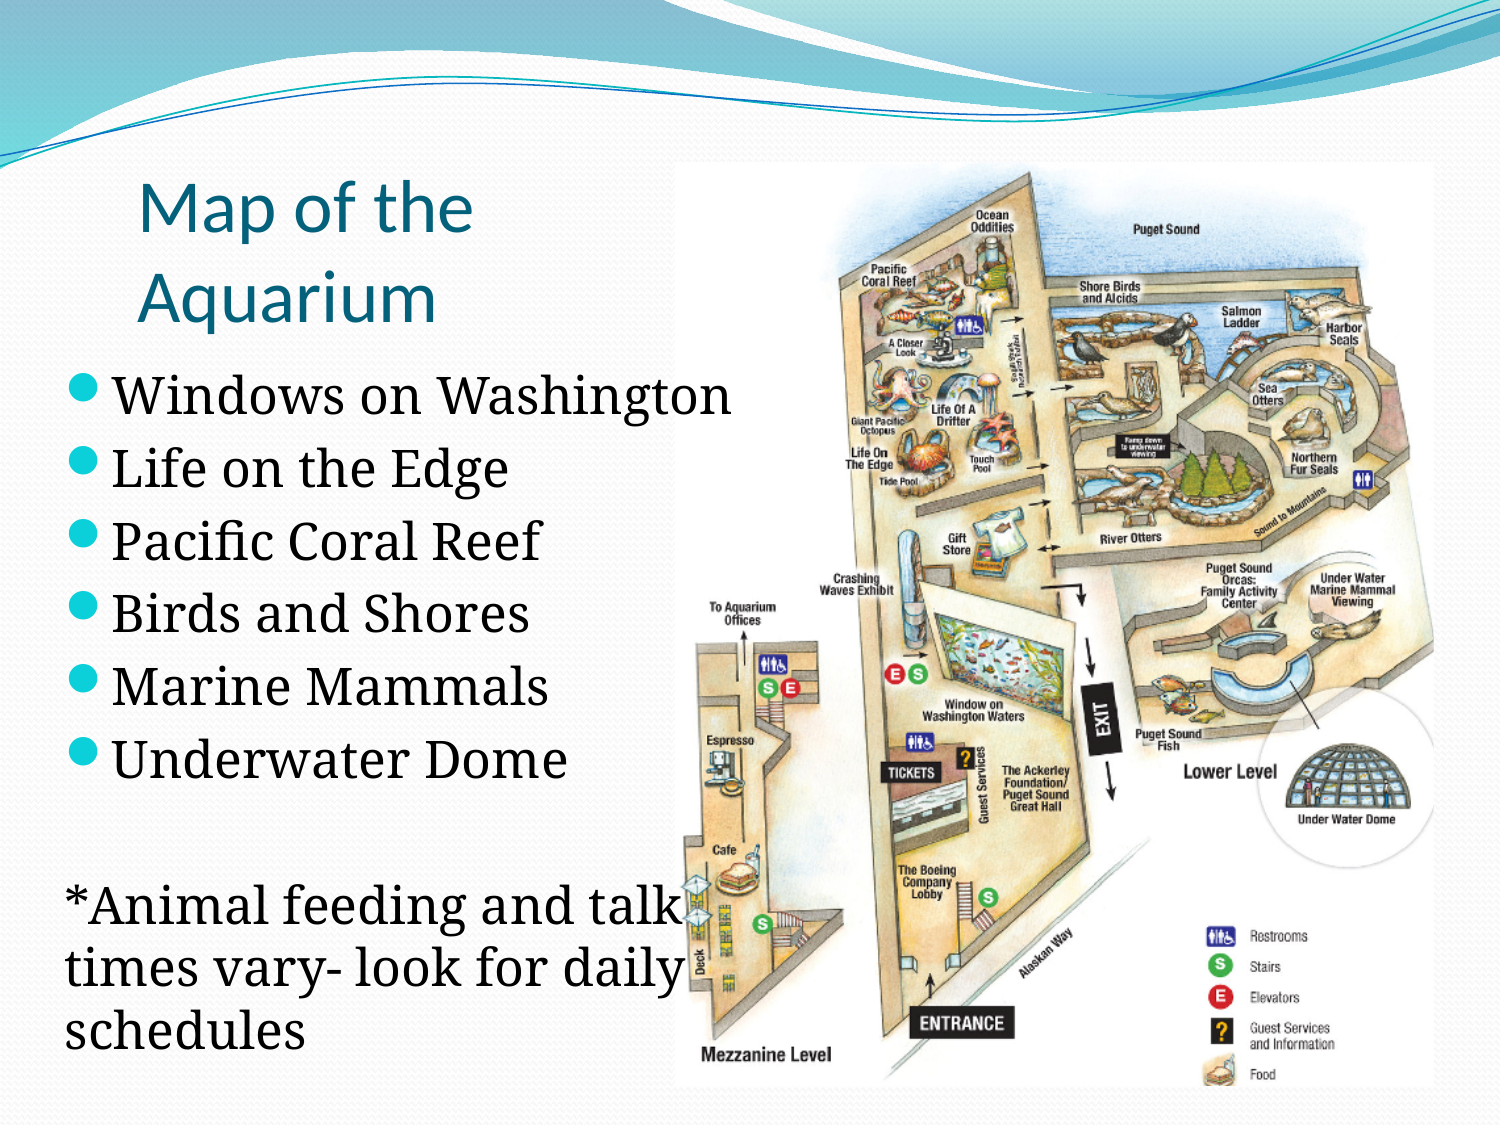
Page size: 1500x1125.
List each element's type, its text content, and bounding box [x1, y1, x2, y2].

list Windows on Washington Life on the Edge Pacific Coral Reef Birds and Shores Marine Mammals Underwater Dome *Animal feeding and talk times vary- look for daily schedules [50, 354, 667, 1075]
title Map of the Aquarium [137, 149, 1488, 338]
picture [674, 162, 1434, 1086]
